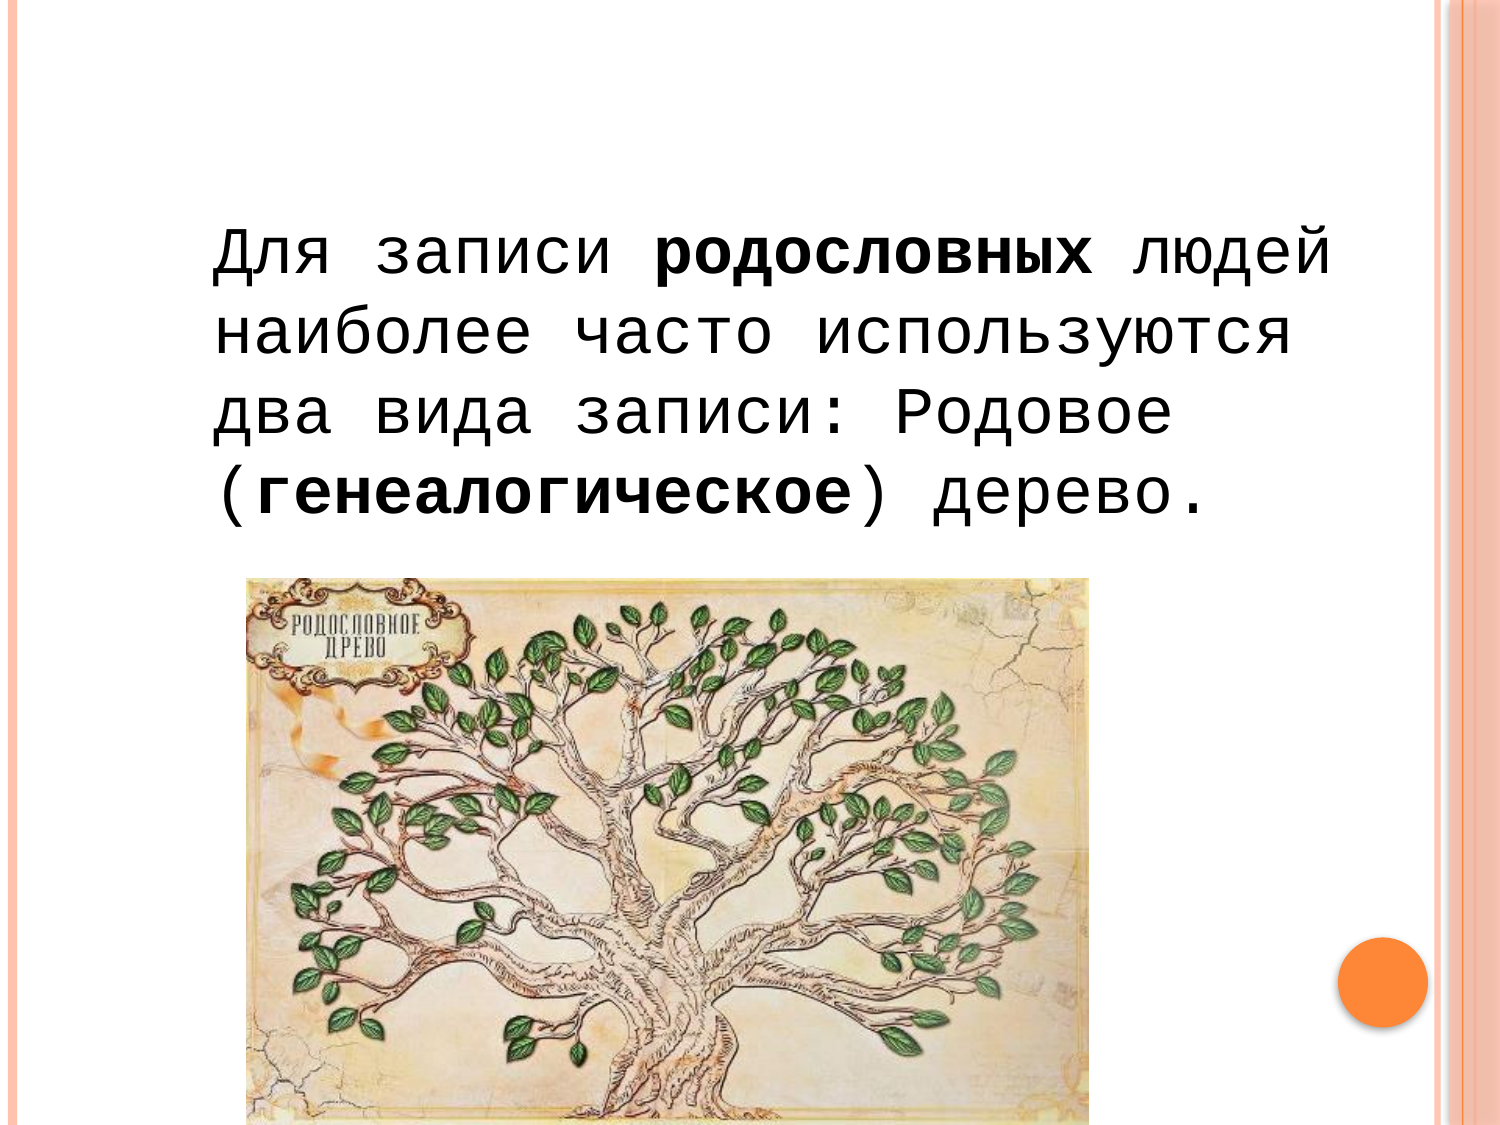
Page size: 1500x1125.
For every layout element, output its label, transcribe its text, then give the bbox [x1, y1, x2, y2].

text_box Для записи родословных людей наиболее часто используются два вида записи: Родовое (генеалогическое) дерево. [199, 199, 1395, 534]
picture [245, 577, 1090, 1125]
